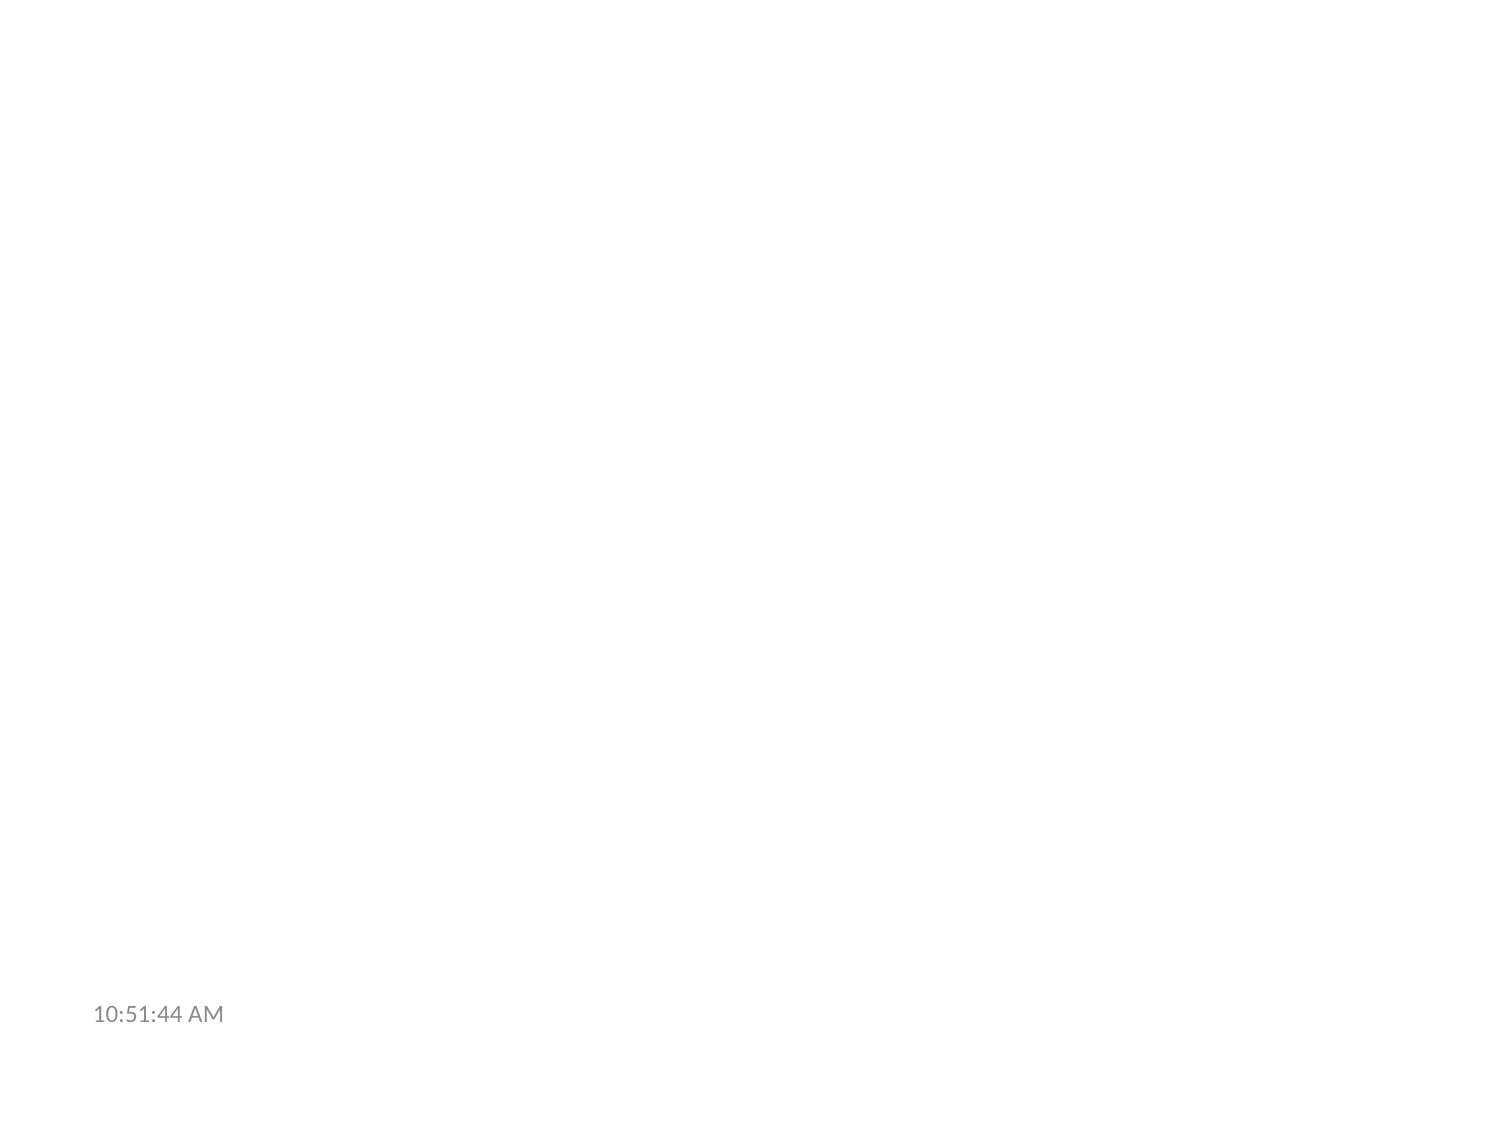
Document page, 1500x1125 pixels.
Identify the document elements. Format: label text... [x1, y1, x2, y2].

text_box 3:35:09 PM [77, 982, 428, 1043]
